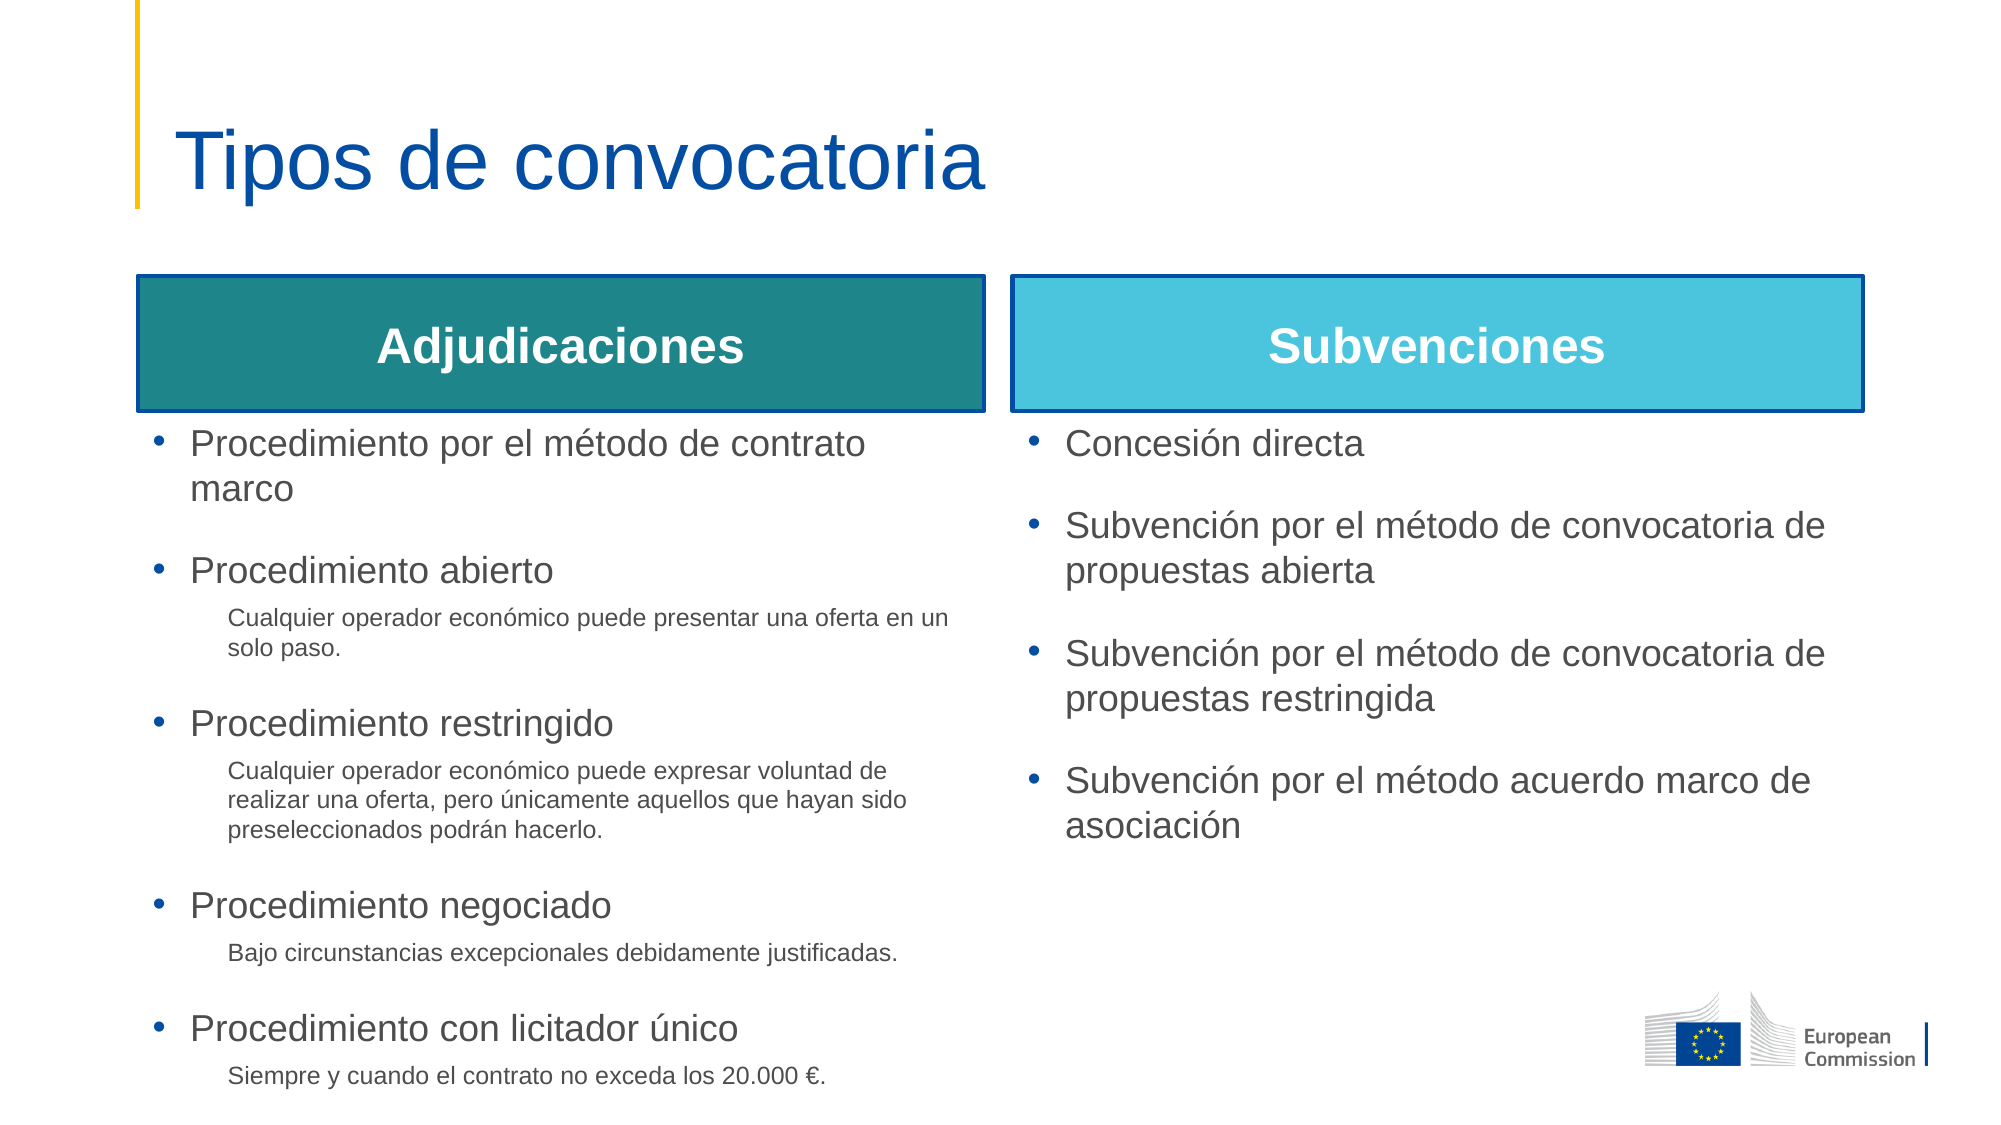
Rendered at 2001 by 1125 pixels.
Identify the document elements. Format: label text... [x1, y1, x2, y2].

title Tipos de convocatoria [159, 79, 1885, 208]
list Concesión directa Subvención por el método de convocatoria de propuestas abierta Subvención por el método de convocatoria de propuestas restringida Subvención por el método acuerdo marco de asociación [1012, 410, 1863, 920]
picture [1645, 991, 1928, 1066]
list Procedimiento por el método de contrato marco Procedimiento abierto Cualquier operador económico puede presentar una oferta en un solo paso. Procedimiento restringido Cualquier operador económico puede expresar voluntad de realizar una oferta, pero únicamente aquellos que hayan sido preseleccionados podrán hacerlo. Procedimiento negociado Bajo circunstancias excepcionales debidamente justificadas. Procedimiento con licitador único Siempre y cuando el contrato no exceda los 20.000 €. [137, 410, 984, 920]
list Subvenciones [1012, 275, 1863, 410]
list Adjudicaciones [137, 275, 984, 410]
